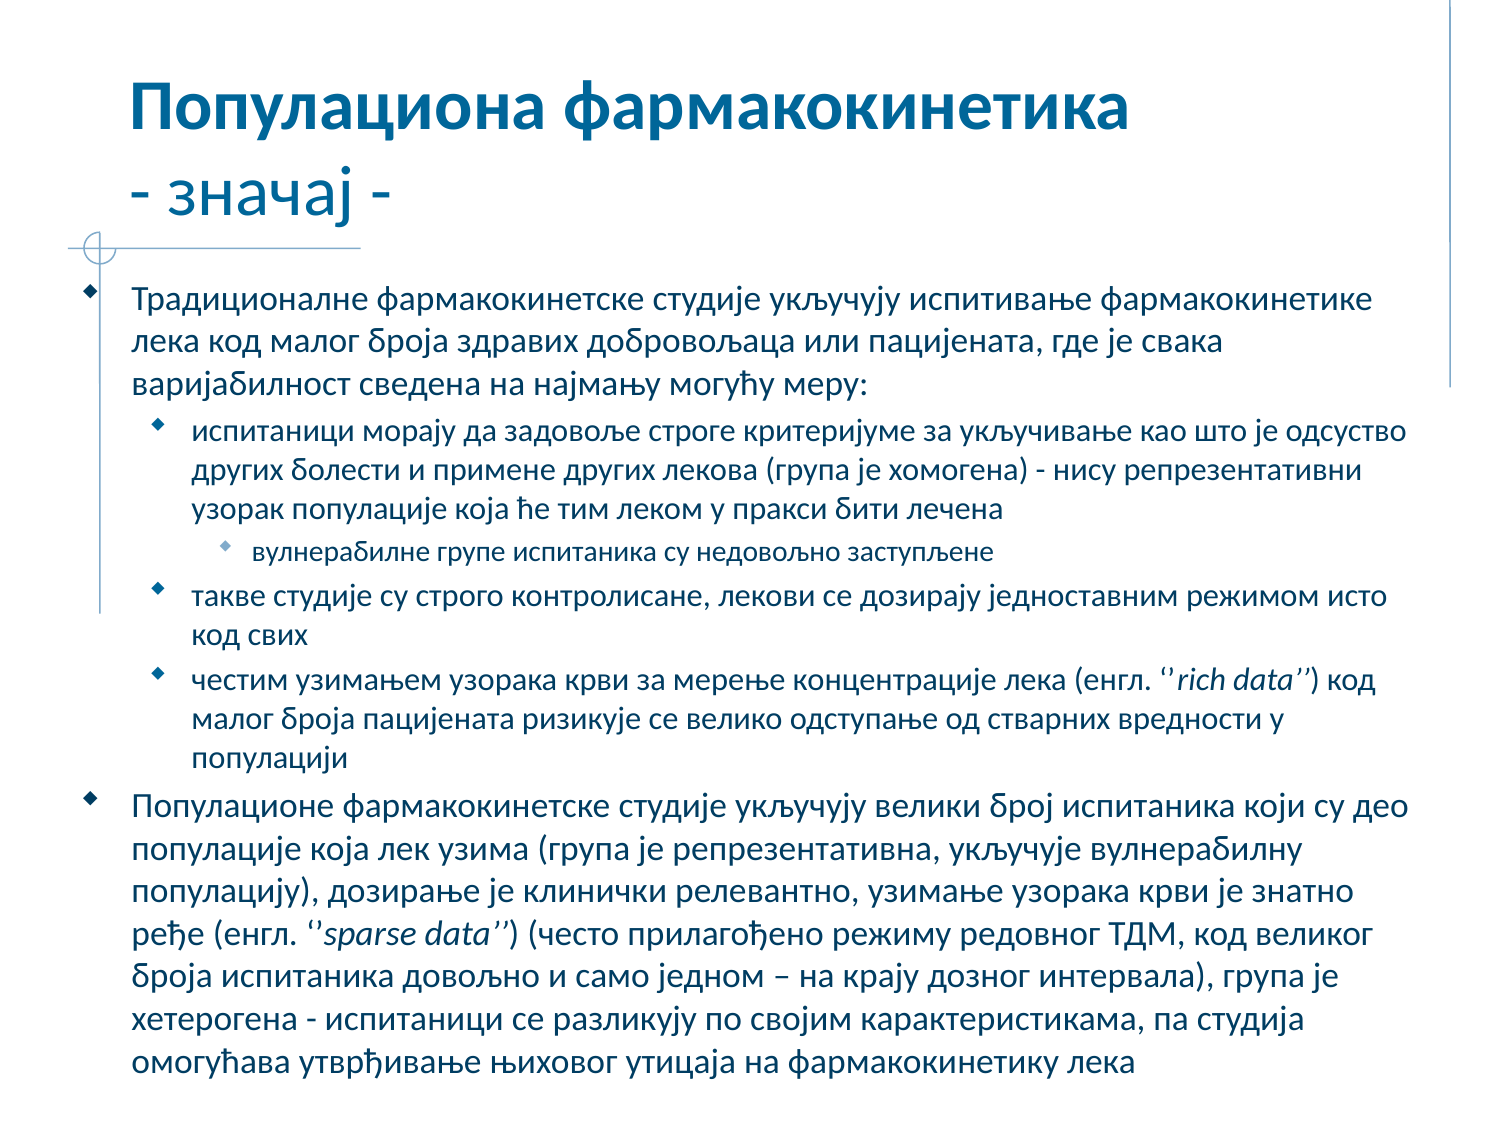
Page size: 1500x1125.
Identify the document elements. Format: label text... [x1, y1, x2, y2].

list Традиционалне фармакокинетске студије укључују испитивање фармакокинетике лека код малог броја здравих добровољаца или пацијената, где је свака варијабилност сведена на најмању могућу меру: испитаници морају да задовоље строге критеријуме за укључивање као што је одсуство других болести и примене других лекова (група је хомогена) - нису репрезентативни узорак популације која ће тим леком у пракси бити лечена вулнерабилне групе испитаника су недовољно заступљене такве студије су строго контролисане, лекови се дозирају једноставним режимом исто код свих честим узимањем узорака крви за мерење концентрације лека (енгл. ‘’rich data’’) код малог броја пацијената ризикује се велико одступање од стварних вредности у популацији Популационе фармакокинетске студије укључују велики број испитаника који су део популације која лек узима (група је репрезентативна, укључује вулнерабилну популацију), дозирање је клинички релевантно, узимање узорака крви је знатно ређе (енгл. ‘’sparse data’’) (често прилагођено режиму редовног ТДМ, код великог броја испитаника довољно и само једном – на крају дозног интервала), група је хетерогена - испитаници се разликују по својим карактеристикама, па студија омогућава утврђивање њиховог утицаја на фармакокинетику лека [64, 266, 1436, 1095]
title Популациона фармакокинетика - значај - [113, 49, 1436, 238]
